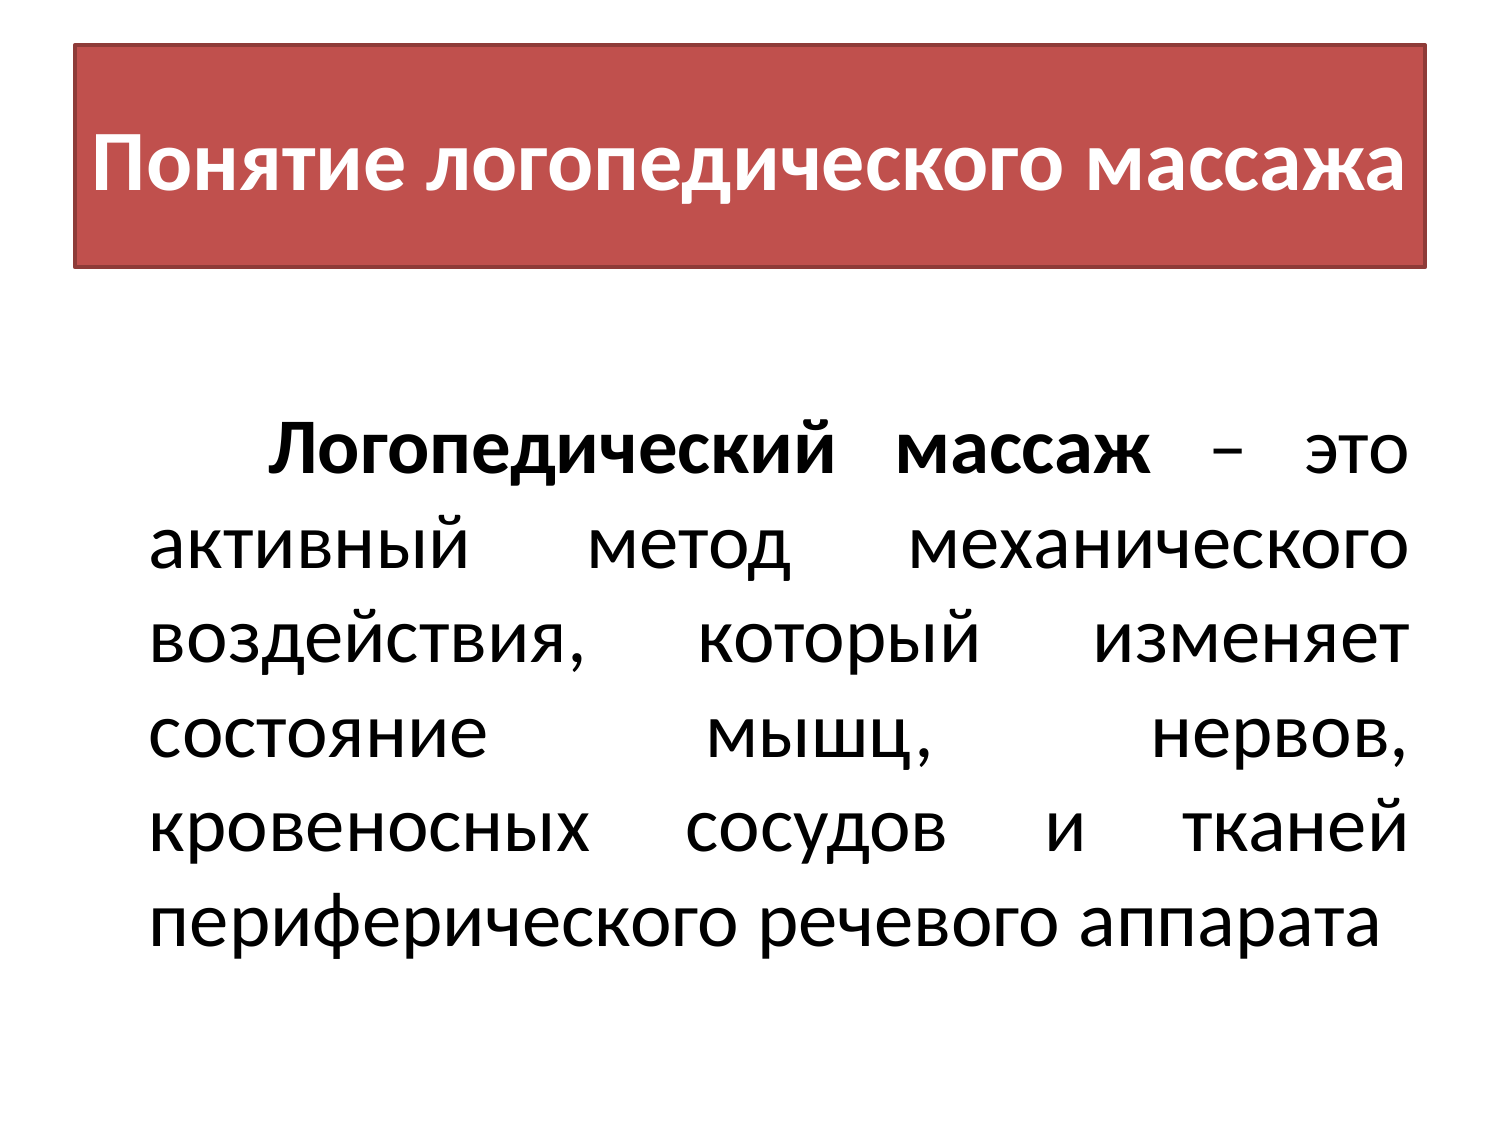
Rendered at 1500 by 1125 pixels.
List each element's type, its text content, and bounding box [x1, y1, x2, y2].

title Понятие логопедического массажа [73, 43, 1427, 269]
list Логопедический массаж – это активный метод механического воздействия, который изменяет состояние мышц, нервов, кровеносных сосудов и тканей периферического речевого аппарата [75, 385, 1425, 1005]
